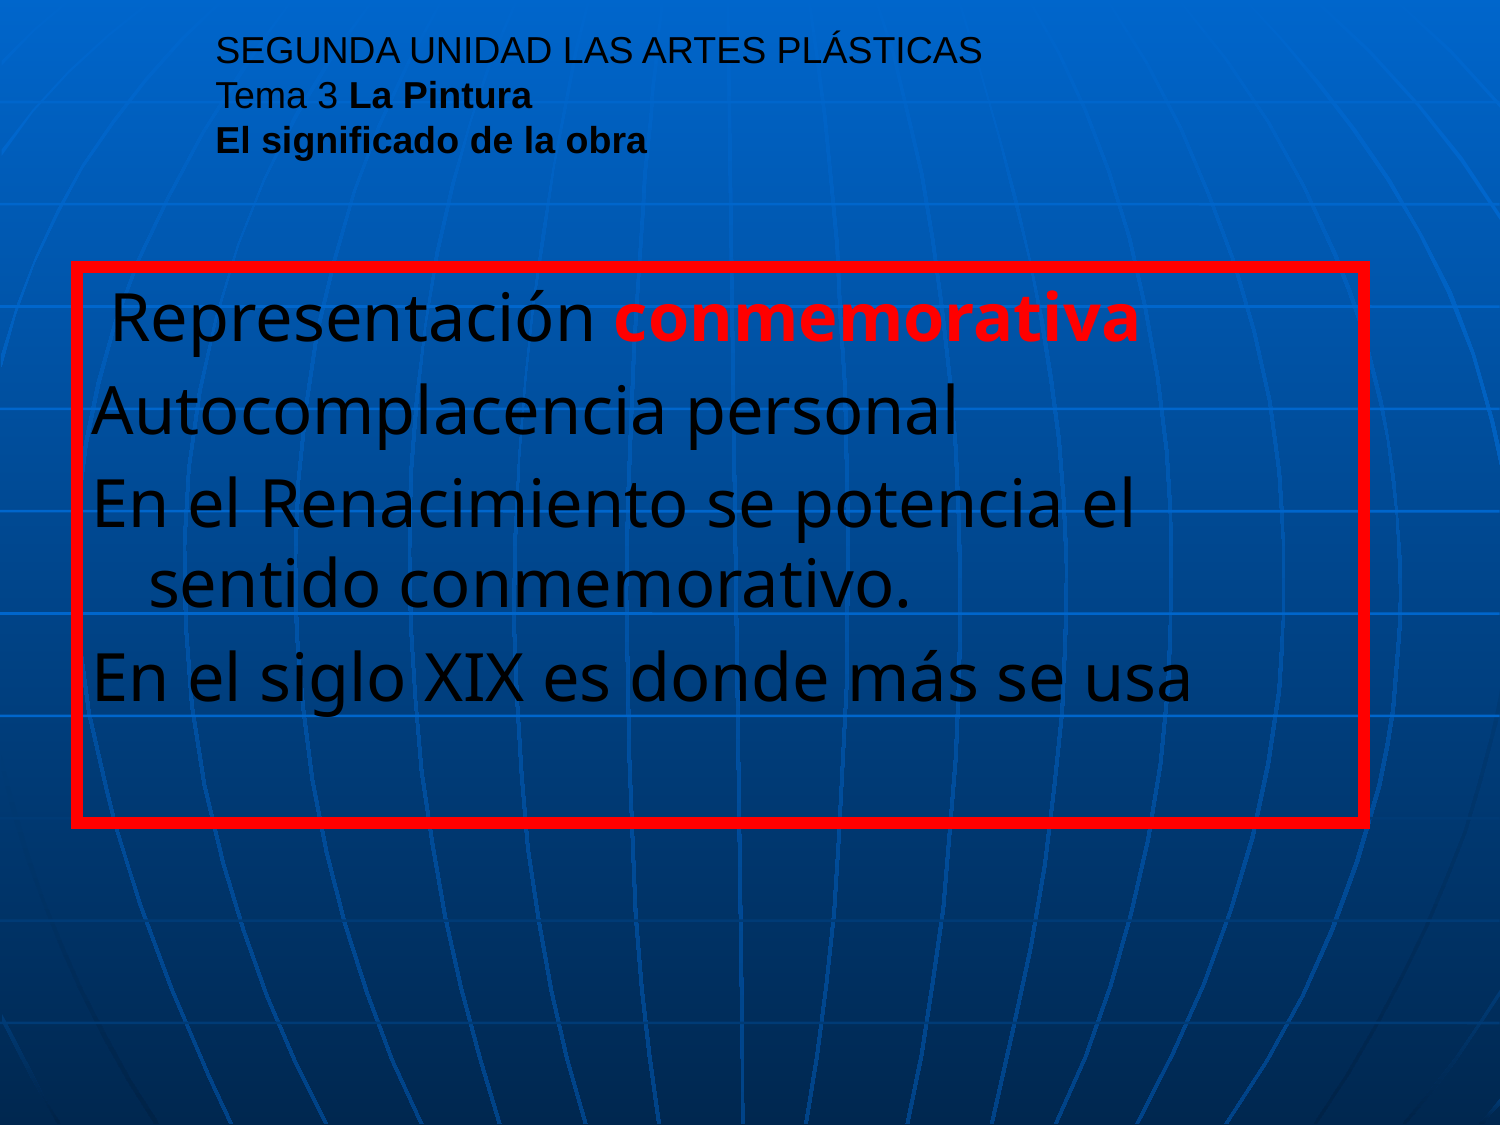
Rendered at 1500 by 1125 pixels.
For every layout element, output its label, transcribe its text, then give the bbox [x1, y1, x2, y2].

list Representación conmemorativa Autocomplacencia personal En el Renacimiento se potencia el sentido conmemorativo. En el siglo XIX es donde más se usa [76, 266, 1365, 824]
title SEGUNDA UNIDAD LAS ARTES PLÁSTICAS Tema 3 La Pintura El significado de la obra [0, 0, 1200, 188]
